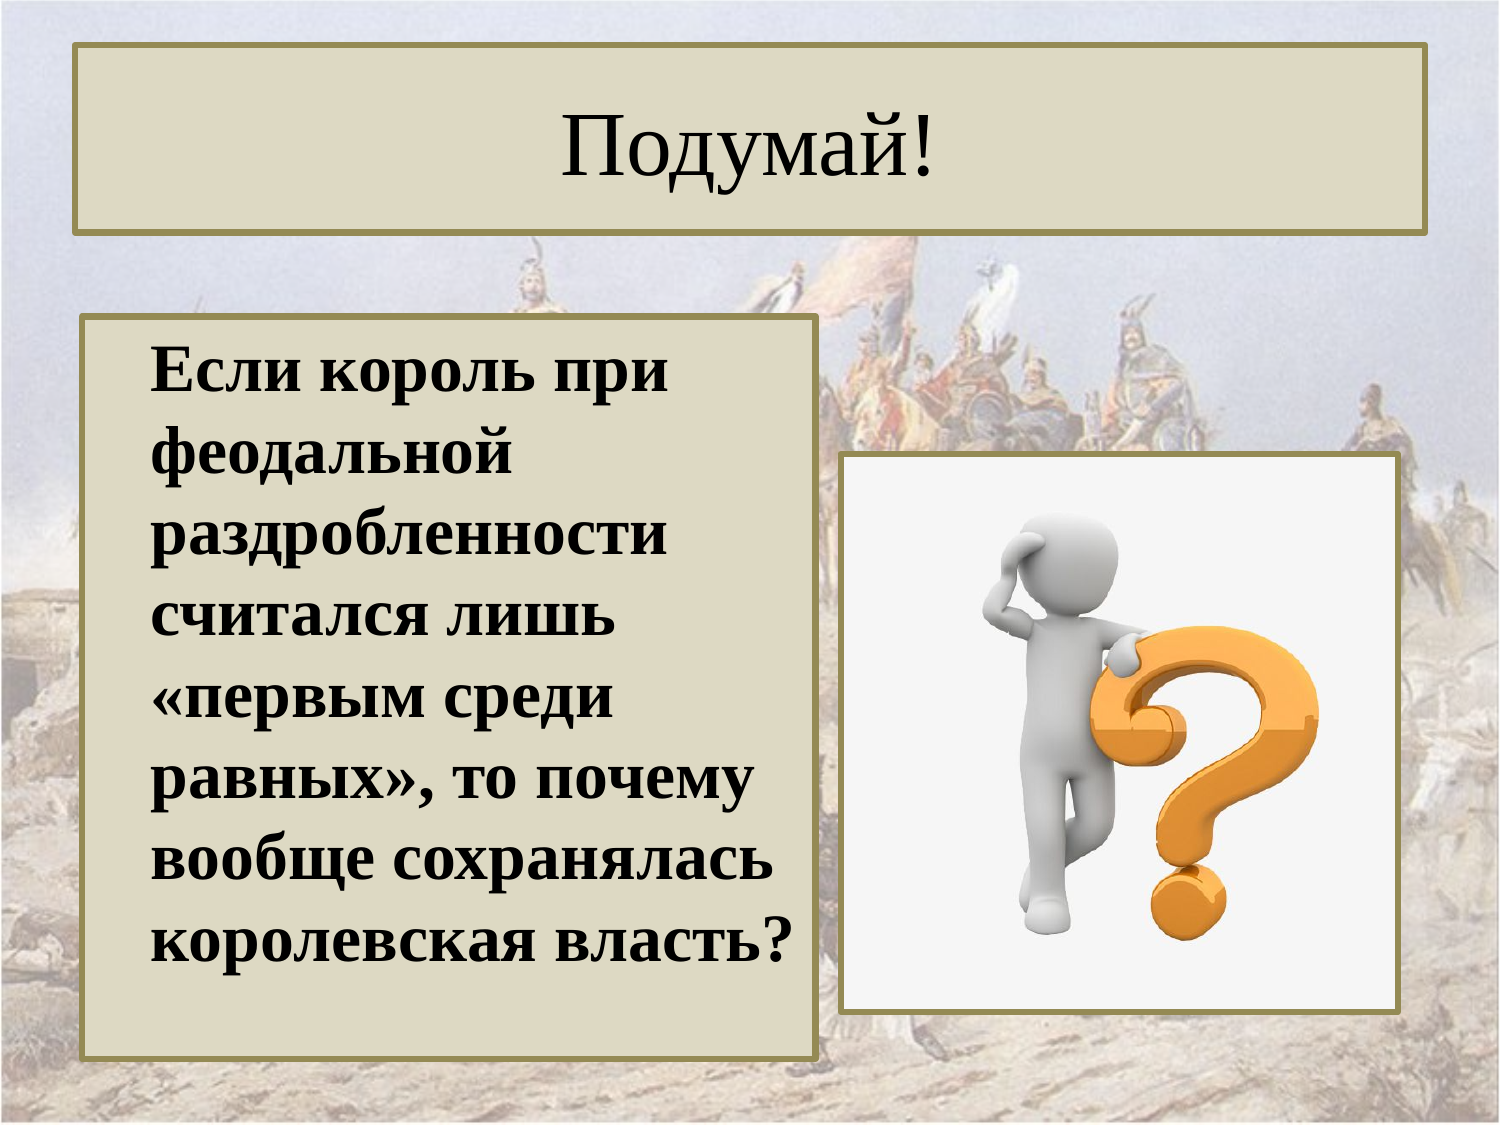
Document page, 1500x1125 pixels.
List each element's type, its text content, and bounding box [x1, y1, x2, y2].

picture [843, 456, 1395, 1009]
title Подумай! [75, 45, 1425, 233]
list Если король при феодальной раздробленности считался лишь «первым среди равных», то почему вообще сохранялась королевская власть? [82, 316, 816, 1059]
